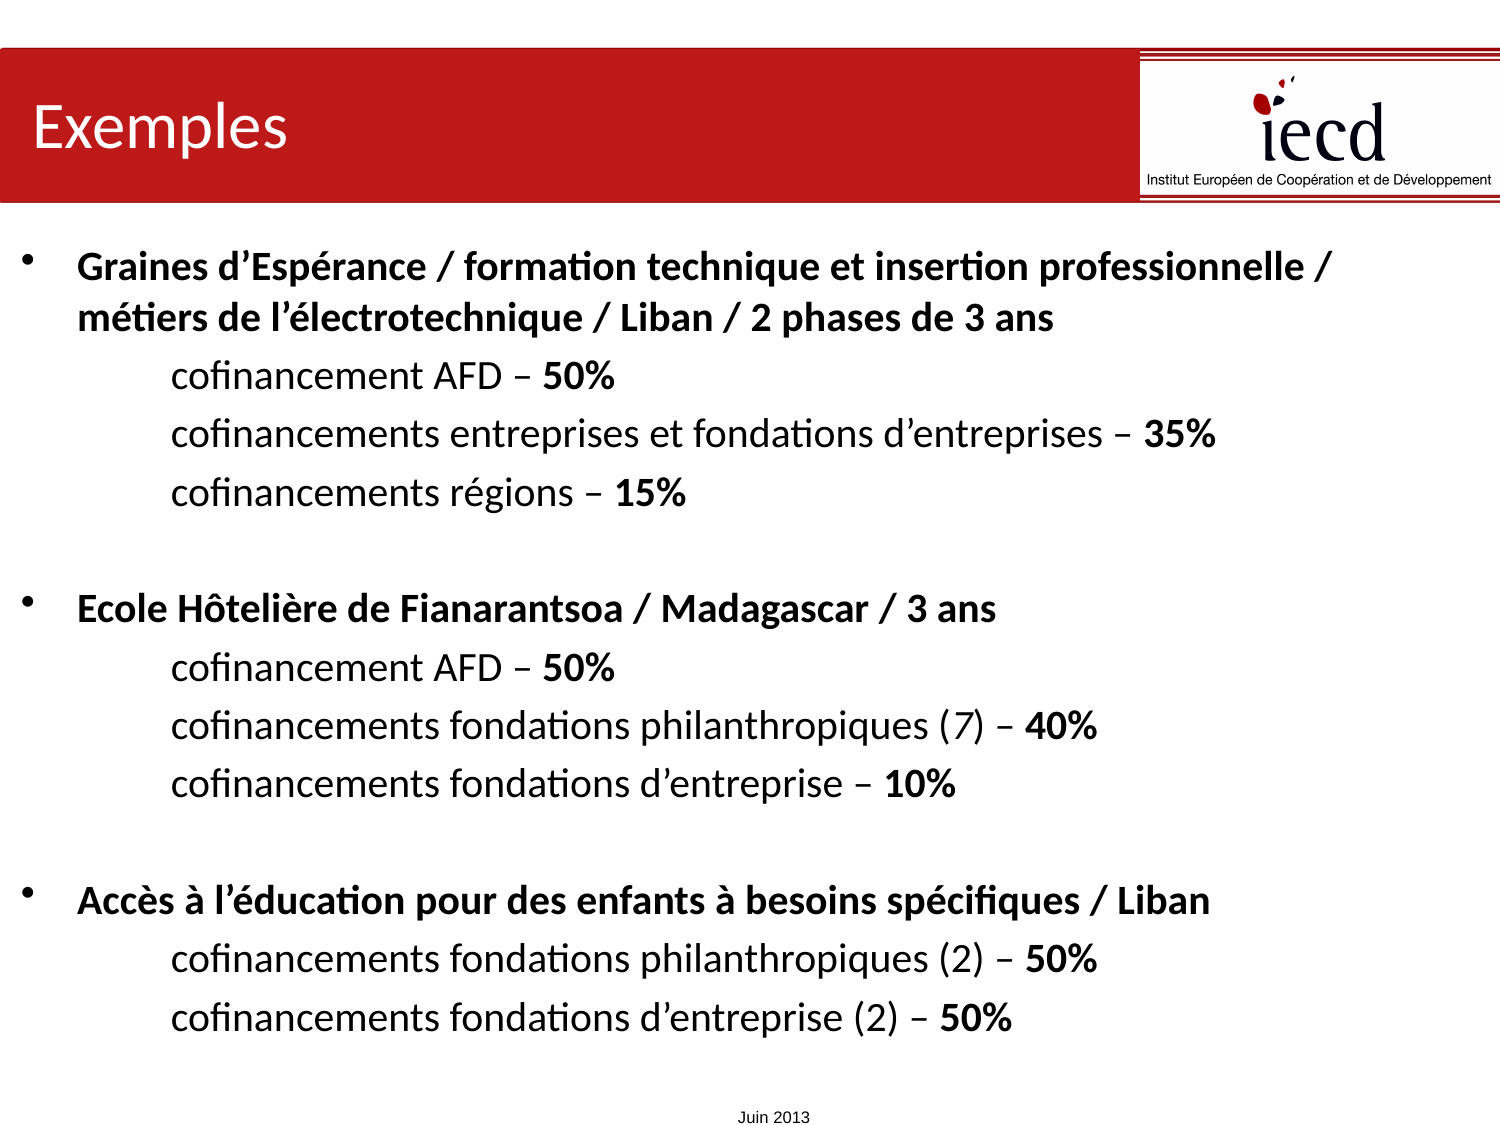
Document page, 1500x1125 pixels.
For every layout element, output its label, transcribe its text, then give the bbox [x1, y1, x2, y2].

picture [1427, 66, 1500, 194]
title Exemples [17, 42, 1427, 202]
list Graines d’Espérance / formation technique et insertion professionnelle / métiers de l’électrotechnique / Liban / 2 phases de 3 ans cofinancement AFD – 50% cofinancements entreprises et fondations d’entreprises – 35% cofinancements régions – 15% Ecole Hôtelière de Fianarantsoa / Madagascar / 3 ans cofinancement AFD – 50% cofinancements fondations philanthropiques (7) – 40% cofinancements fondations d’entreprise – 10% Accès à l’éducation pour des enfants à besoins spécifiques / Liban cofinancements fondations philanthropiques (2) – 50% cofinancements fondations d’entreprise (2) – 50% [5, 231, 1489, 1094]
